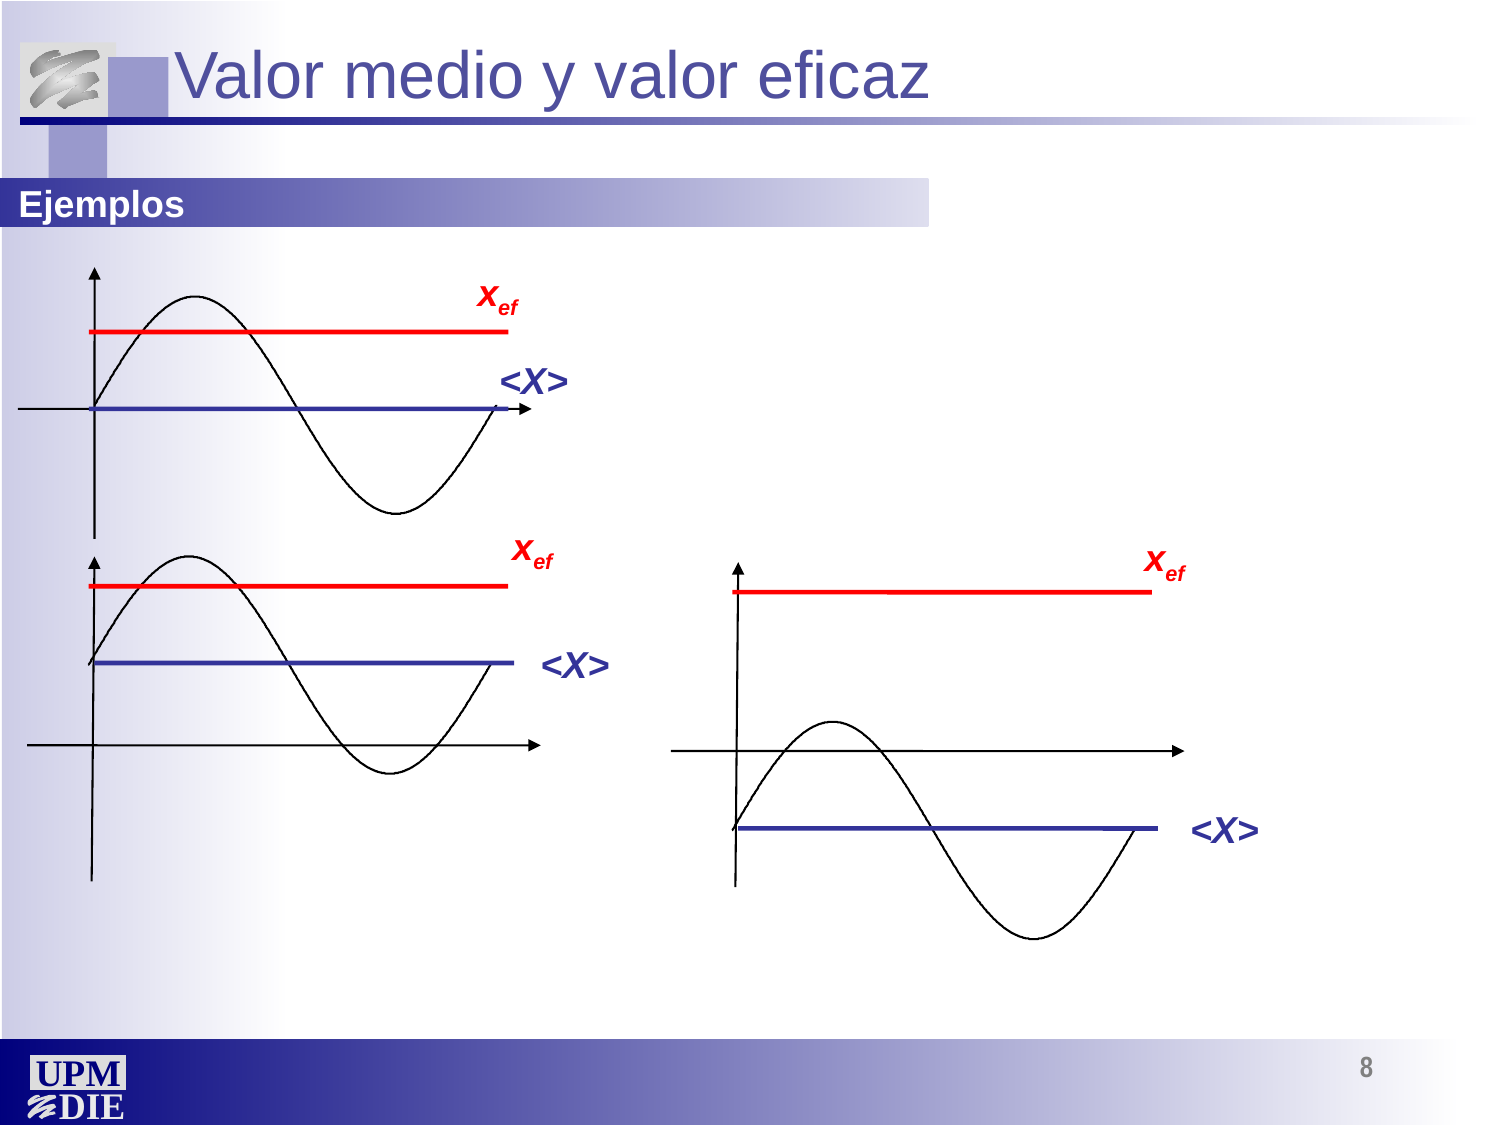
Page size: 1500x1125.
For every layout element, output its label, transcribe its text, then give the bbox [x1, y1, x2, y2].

title Valor medio y valor eficaz [159, 23, 1430, 120]
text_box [94, 633, 625, 694]
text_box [670, 561, 1185, 940]
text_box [731, 526, 1202, 593]
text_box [88, 260, 535, 333]
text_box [738, 798, 1275, 860]
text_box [26, 556, 542, 882]
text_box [88, 515, 570, 587]
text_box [17, 266, 532, 539]
text_box Ejemplos [0, 178, 929, 227]
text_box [88, 349, 584, 411]
